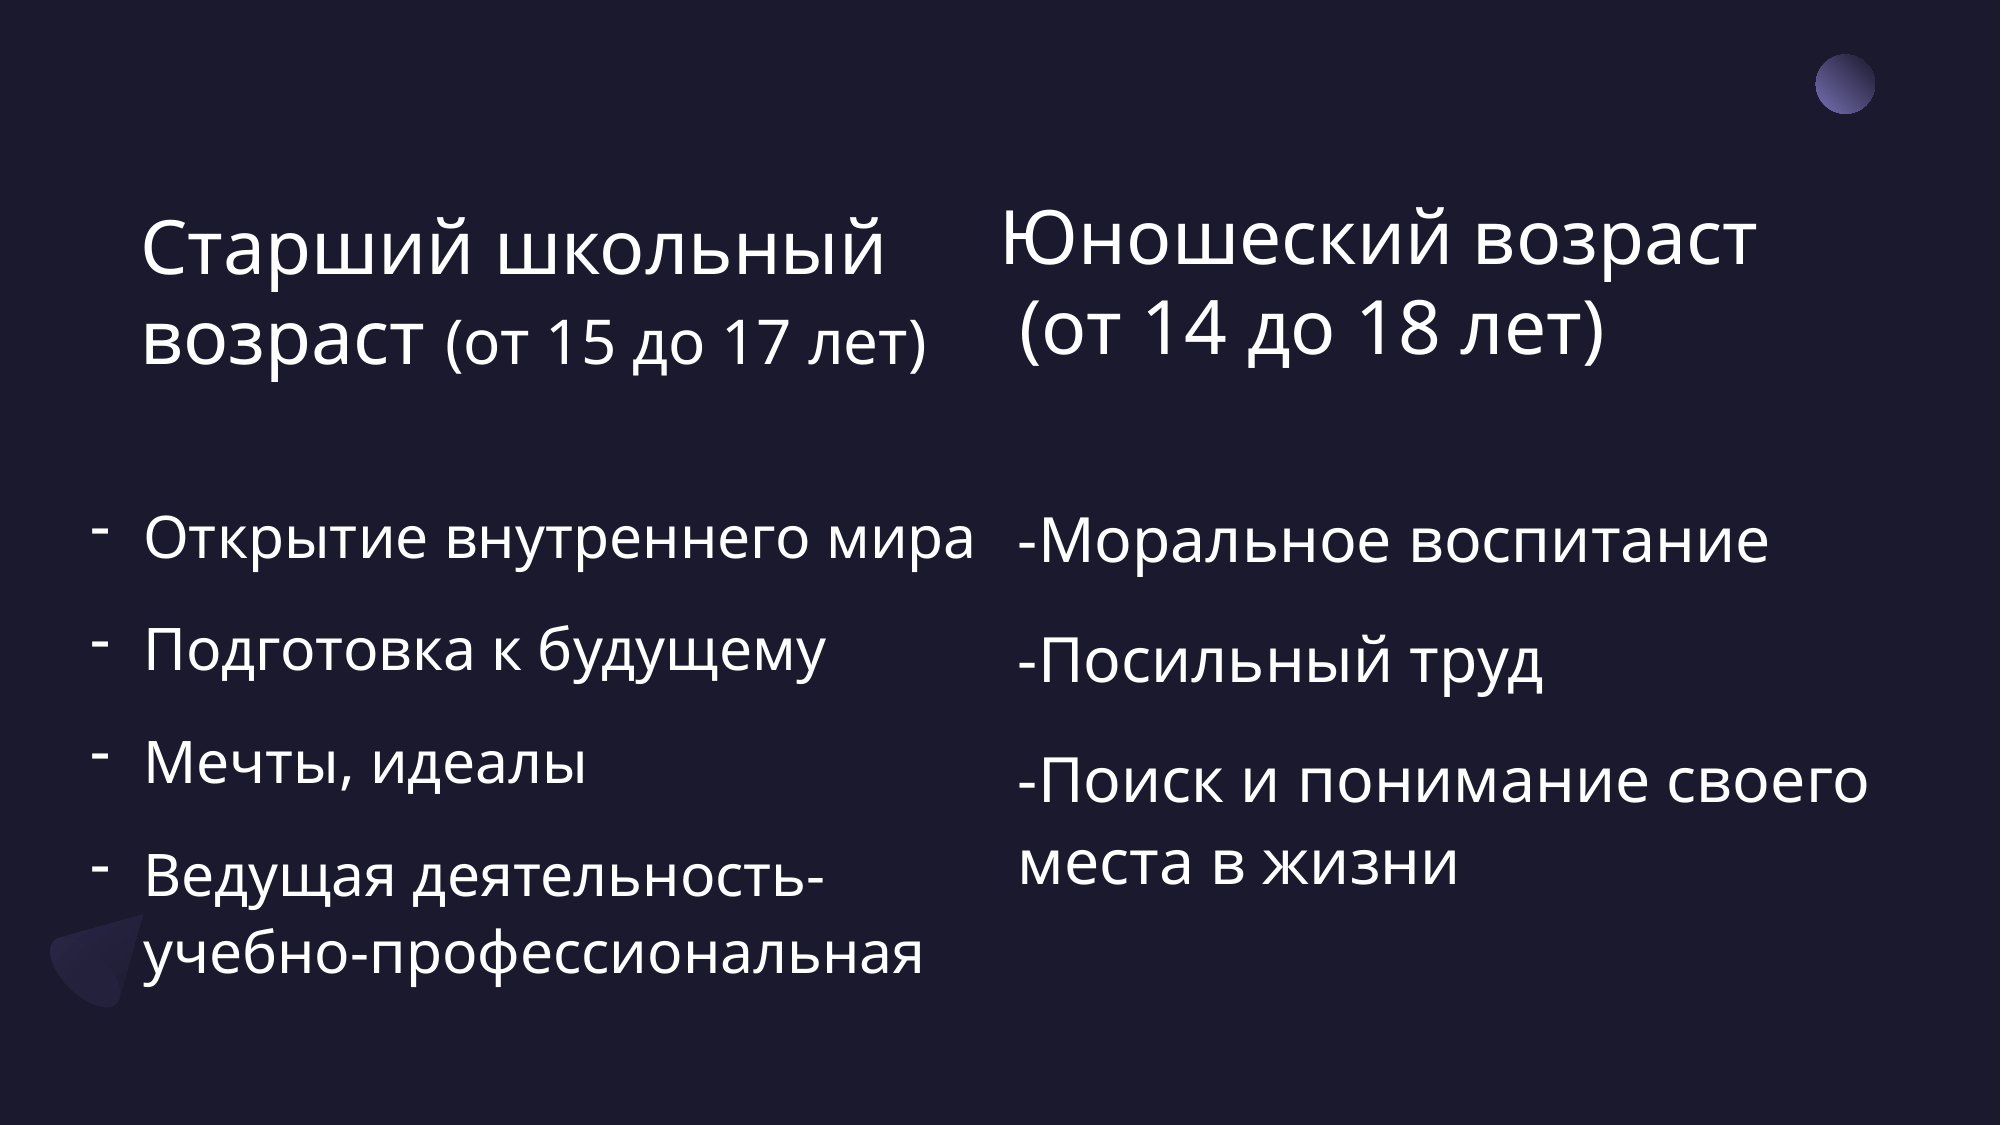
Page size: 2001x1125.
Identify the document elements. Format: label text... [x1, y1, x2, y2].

list -Моральное воспитание -Посильный труд -Поиск и понимание своего места в жизни [1017, 492, 1910, 1000]
title Старший школьный возраст (от 15 до 17 лет) [140, 199, 933, 492]
text_box Юношеский возраст (от 14 до 18 лет) [999, 190, 1793, 434]
list Открытие внутреннего мира Подготовка к будущему Мечты, идеалы Ведущая деятельность- учебно-профессиональная [90, 492, 982, 1000]
